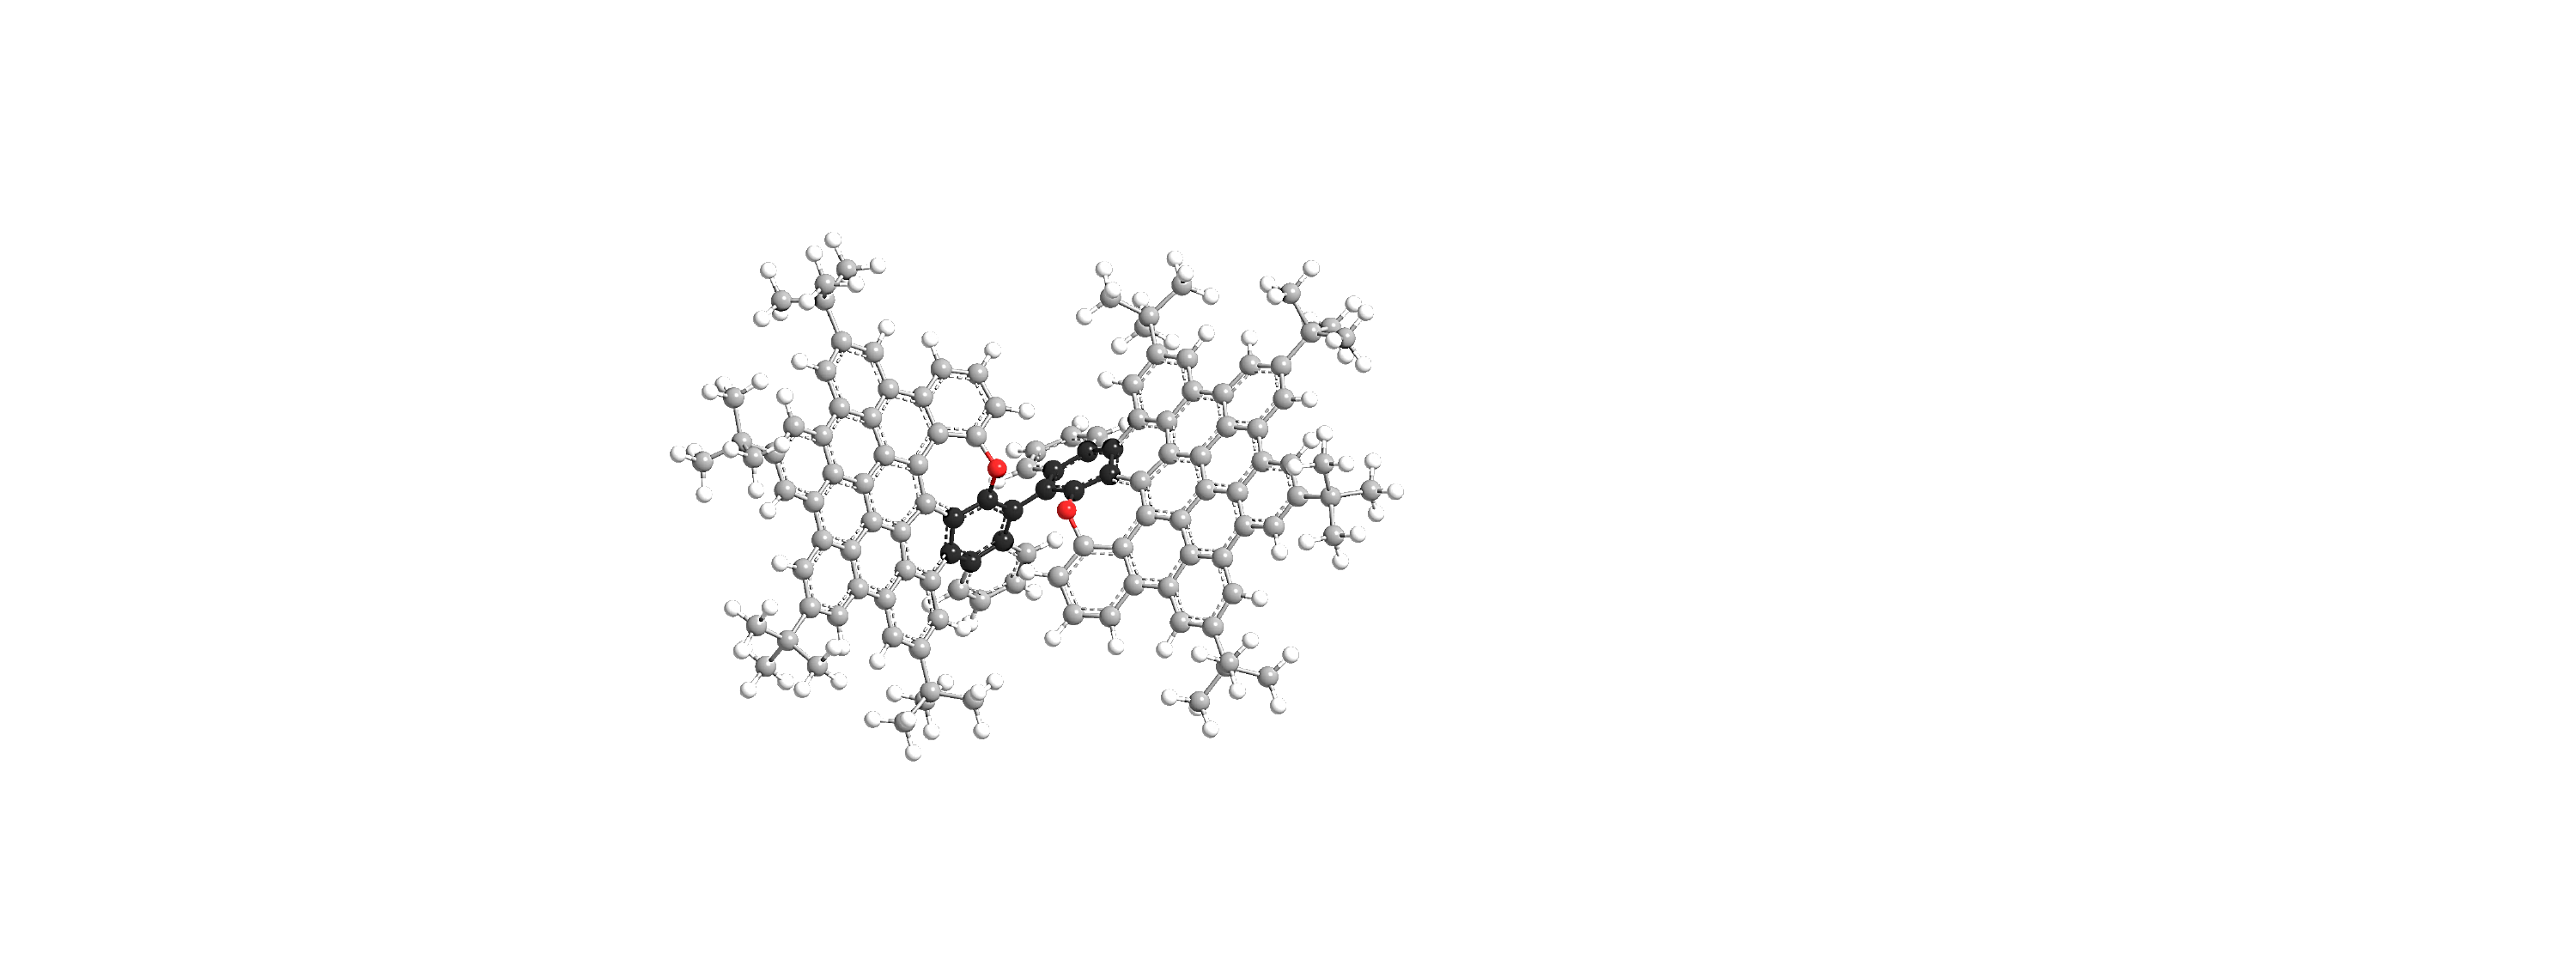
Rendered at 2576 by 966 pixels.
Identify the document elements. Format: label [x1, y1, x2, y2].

picture [669, 231, 1404, 762]
